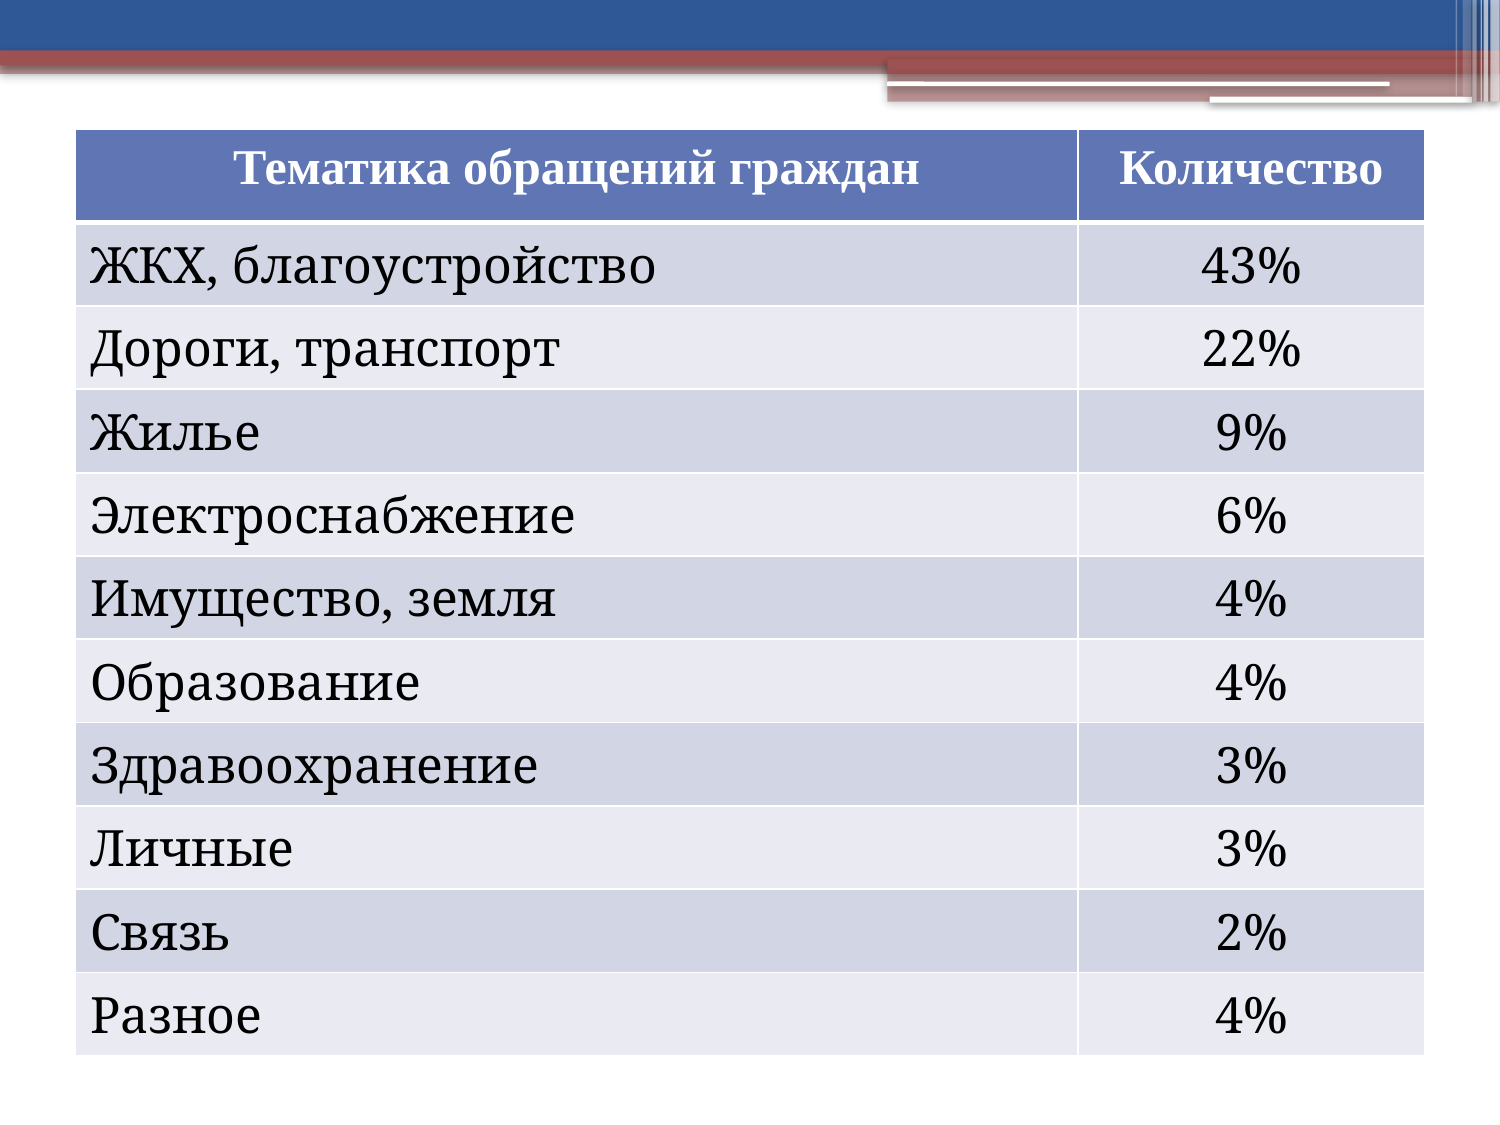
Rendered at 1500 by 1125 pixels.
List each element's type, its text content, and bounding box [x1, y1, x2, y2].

table_cell Здравоохранение [76, 723, 1077, 805]
table_cell 4% [1079, 973, 1424, 1055]
table_cell Дороги, транспорт [76, 307, 1077, 388]
table_cell Электроснабжение [76, 474, 1077, 555]
table_cell Имущество, земля [76, 557, 1077, 638]
table_cell 2% [1079, 890, 1424, 972]
table_cell Разное [76, 973, 1077, 1055]
table_header Количество [1079, 130, 1424, 220]
table_cell 4% [1079, 557, 1424, 638]
table_cell ЖКХ, благоустройство [76, 225, 1077, 305]
table_cell 9% [1079, 390, 1424, 472]
table_cell 43% [1079, 225, 1424, 305]
table_cell 4% [1079, 640, 1424, 722]
table_cell Связь [76, 890, 1077, 972]
table_header Тематика обращений граждан [76, 130, 1077, 220]
table_cell Образование [76, 640, 1077, 722]
table_cell 22% [1079, 307, 1424, 388]
table_cell Жилье [76, 390, 1077, 472]
table_cell 3% [1079, 807, 1424, 888]
table_cell 6% [1079, 474, 1424, 555]
table_cell Личные [76, 807, 1077, 888]
table_cell 3% [1079, 723, 1424, 805]
